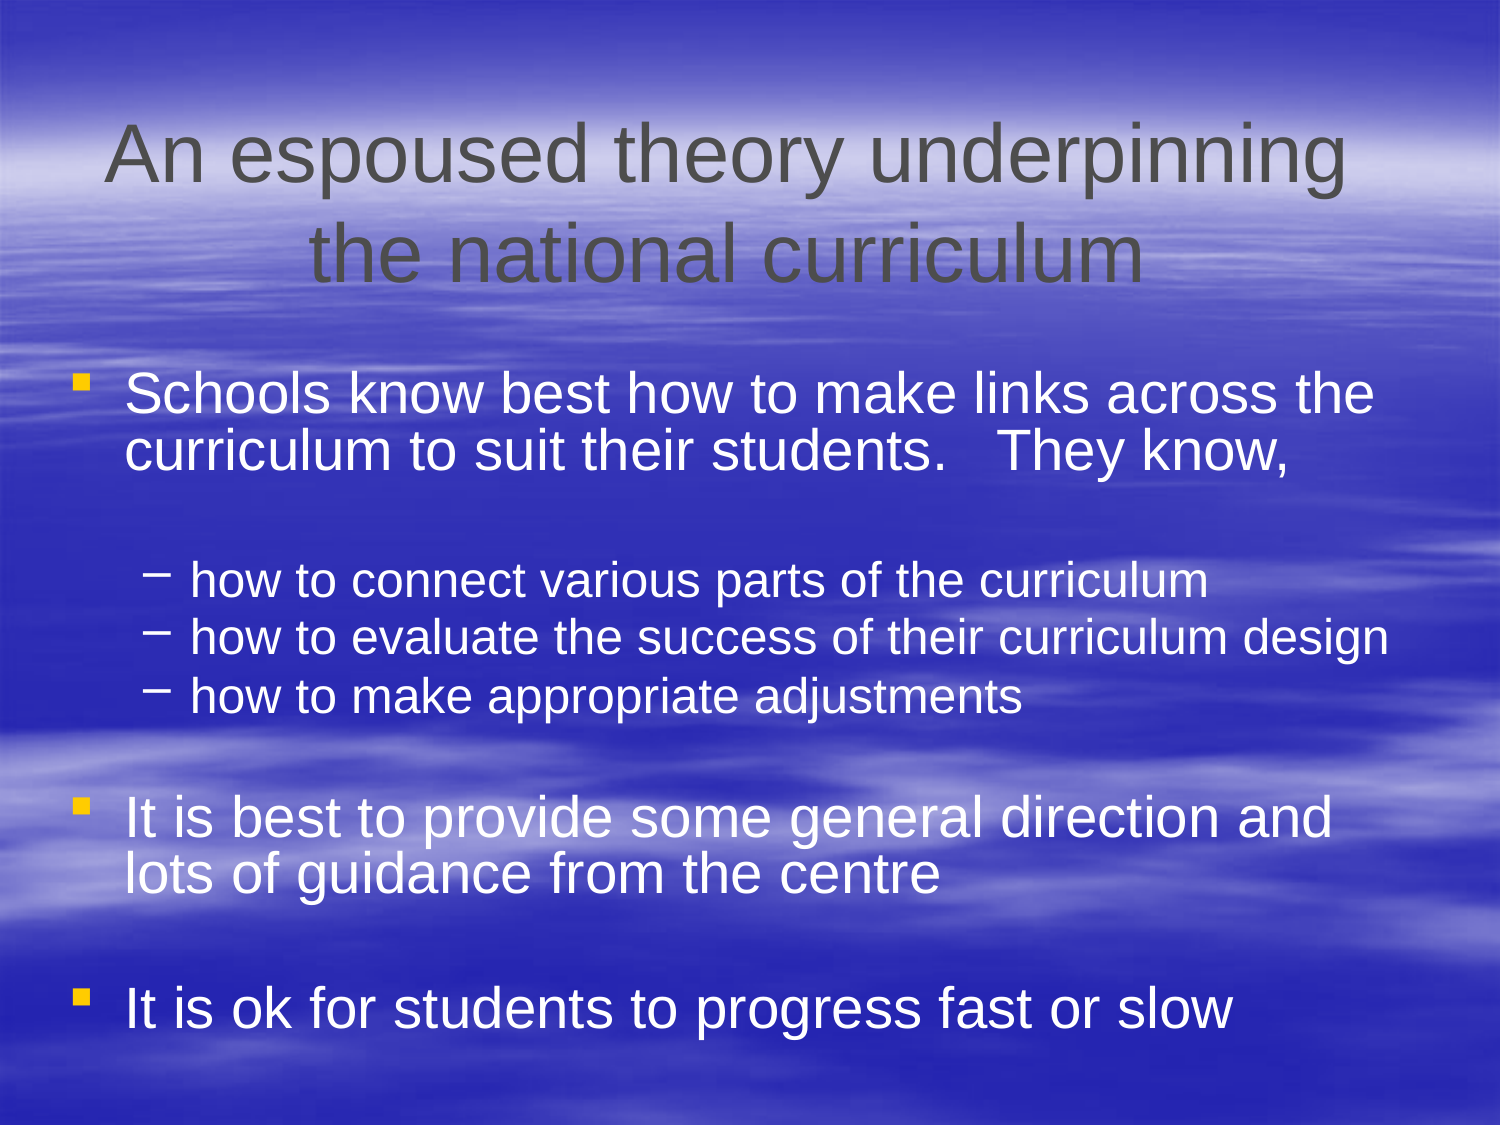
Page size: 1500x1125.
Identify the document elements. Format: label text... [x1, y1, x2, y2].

title An espoused theory underpinning the national curriculum [29, 89, 1426, 308]
list Schools know best how to make links across the curriculum to suit their students. They know, how to connect various parts of the curriculum how to evaluate the success of their curriculum design how to make appropriate adjustments It is best to provide some general direction and lots of guidance from the centre It is ok for students to progress fast or slow [52, 361, 1455, 1088]
